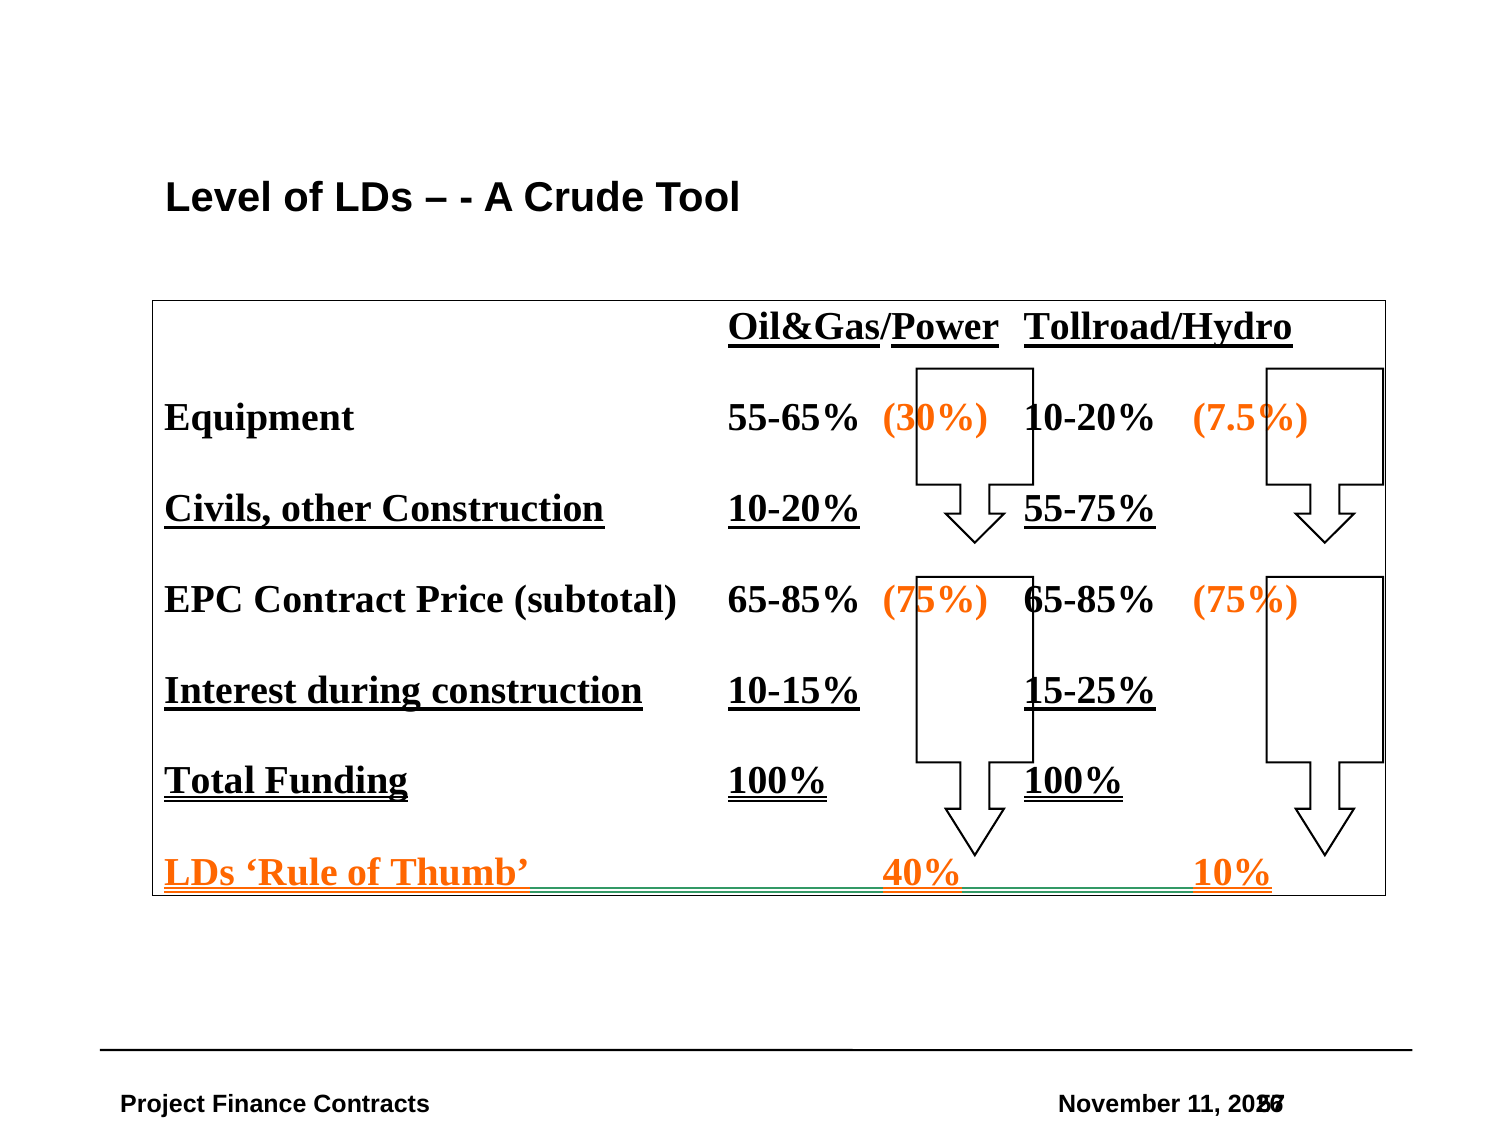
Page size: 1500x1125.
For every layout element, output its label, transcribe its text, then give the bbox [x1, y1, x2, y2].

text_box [149, 299, 1388, 904]
title Level of LDs – - A Crude Tool [149, 162, 1388, 288]
